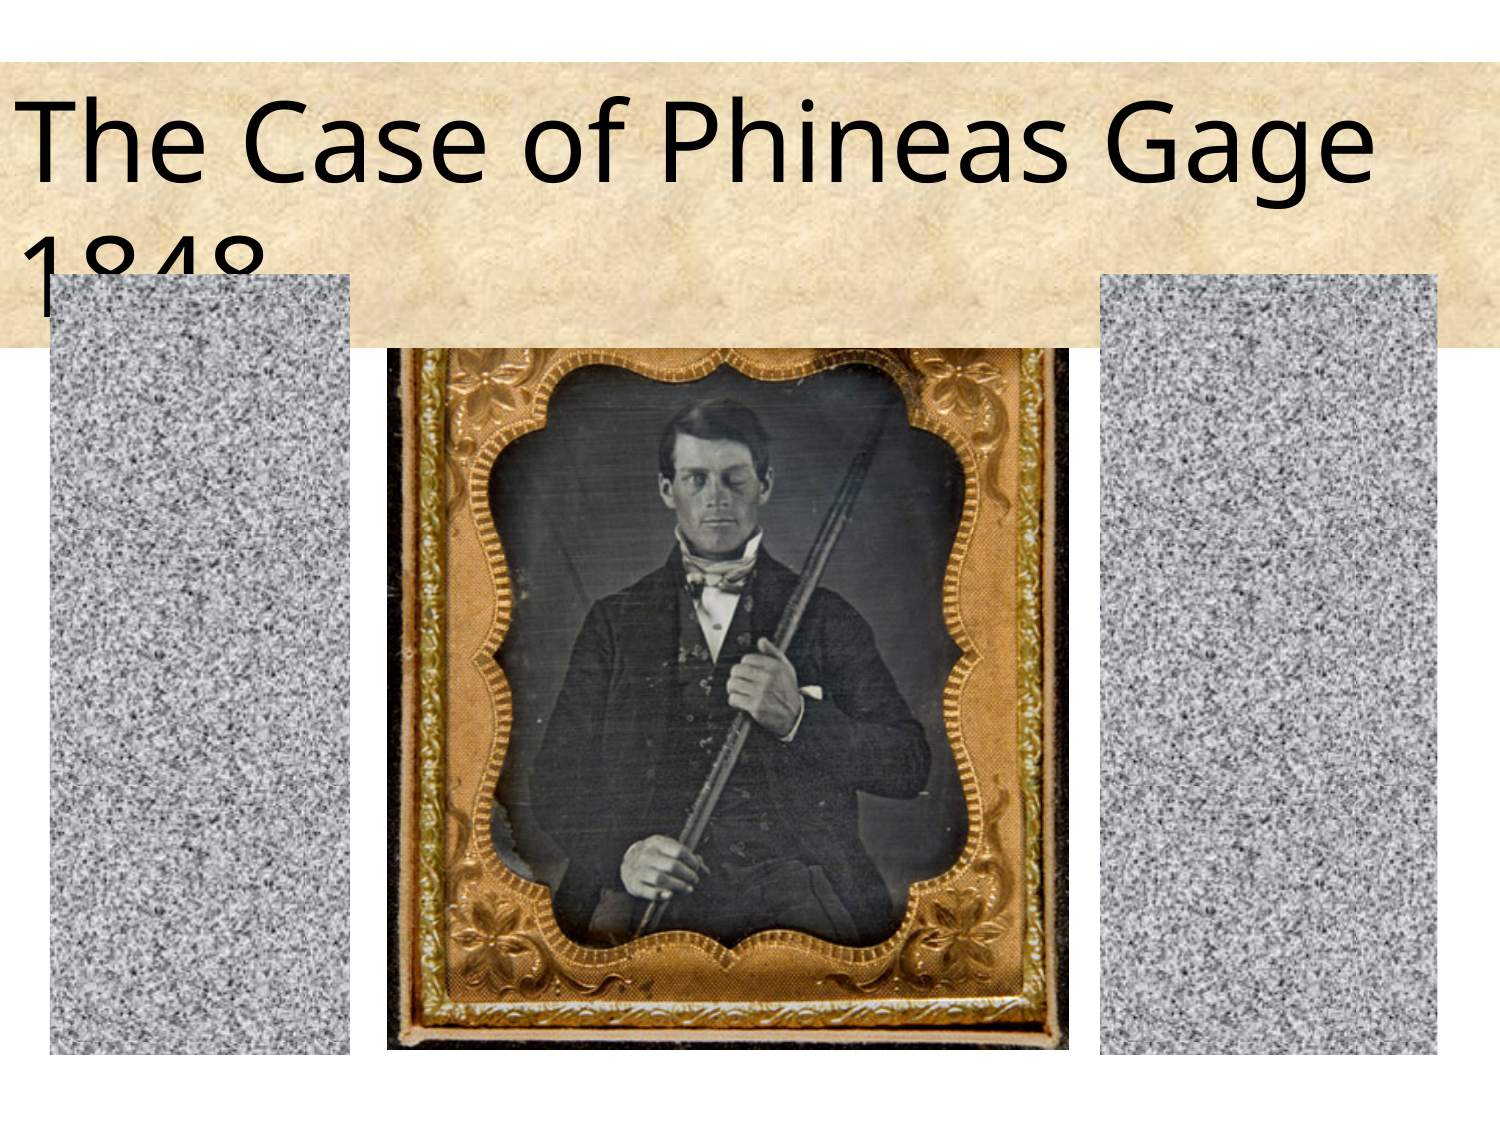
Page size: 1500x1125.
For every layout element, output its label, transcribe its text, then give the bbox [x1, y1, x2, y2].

text_box [49, 274, 350, 1055]
text_box [1100, 274, 1438, 1055]
picture [387, 262, 1069, 1051]
text_box The Case of Phineas Gage 1848 [0, 62, 1500, 348]
